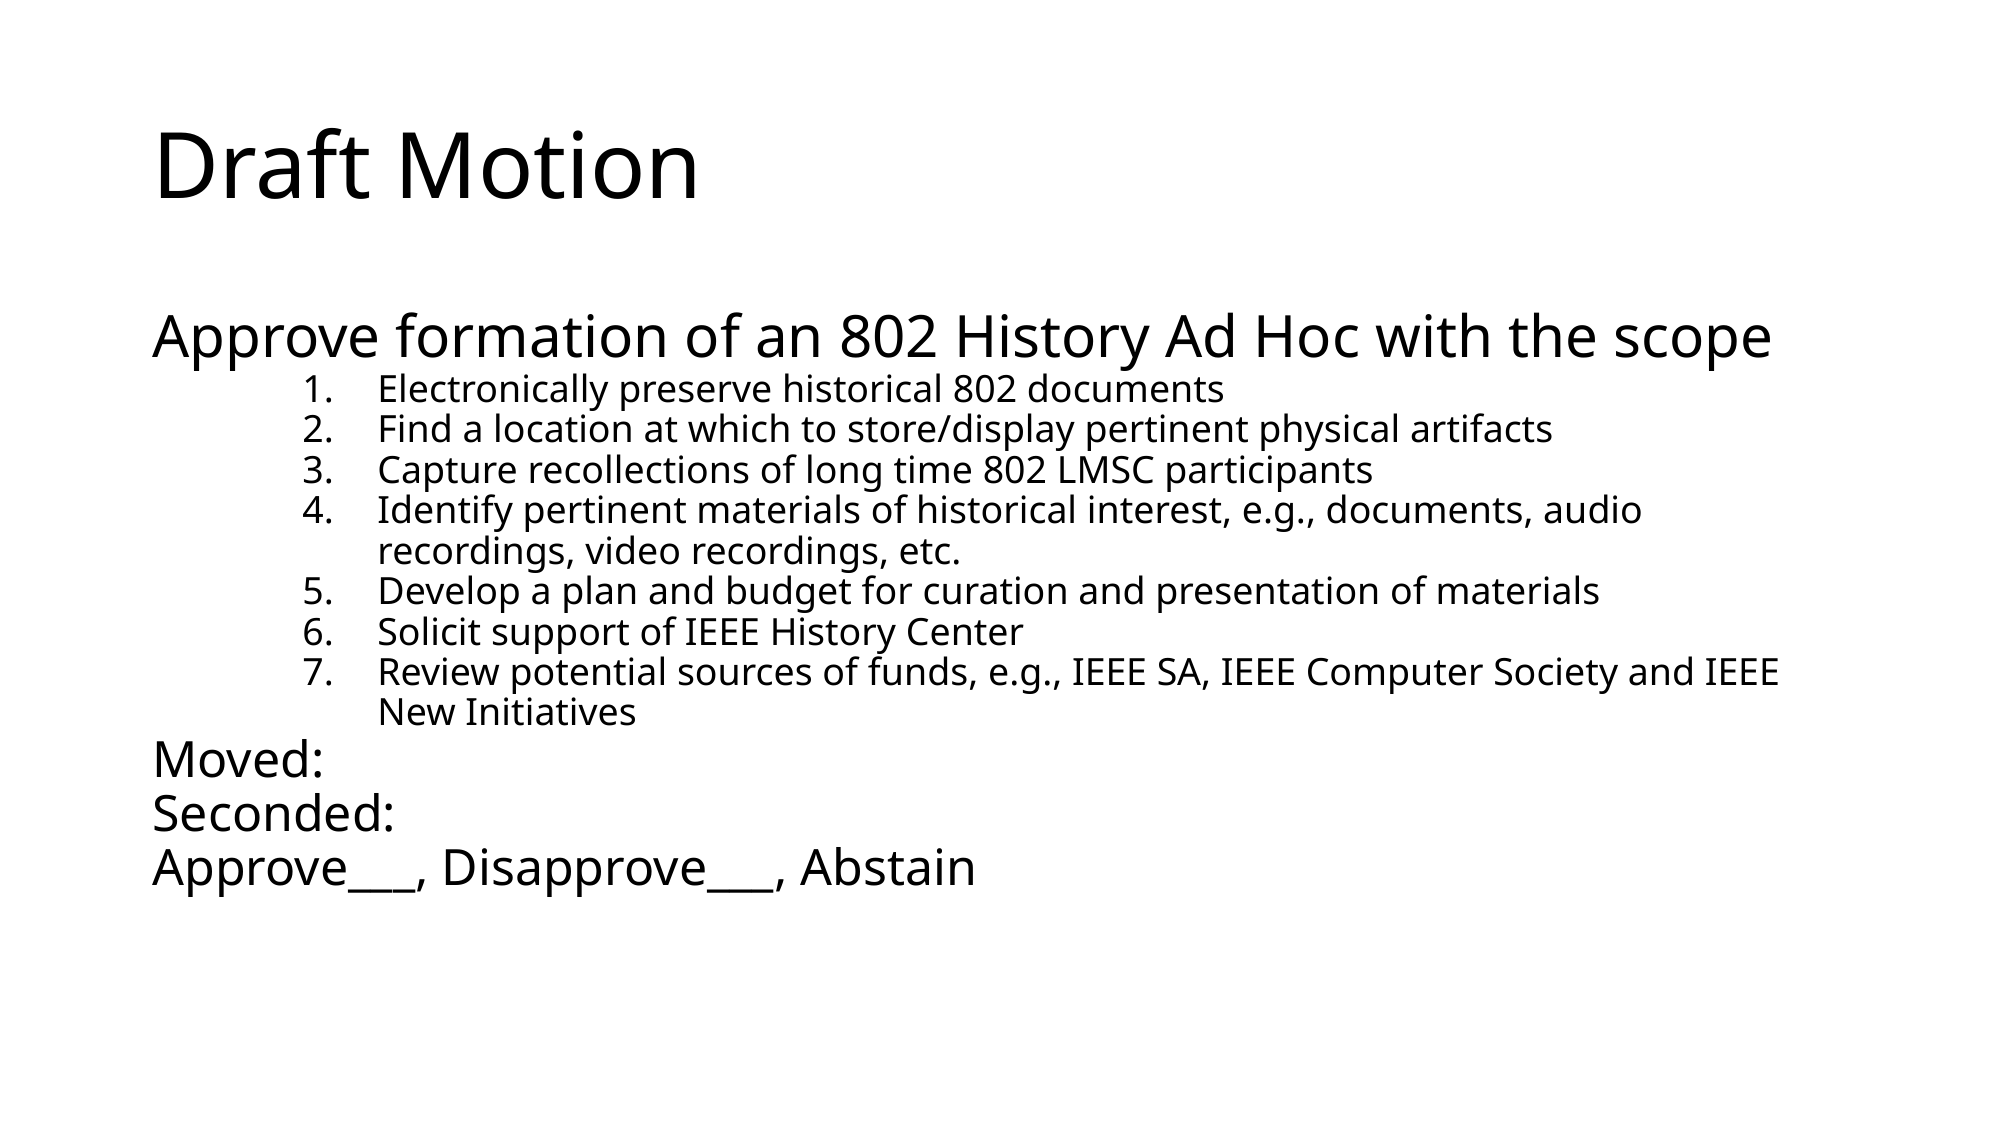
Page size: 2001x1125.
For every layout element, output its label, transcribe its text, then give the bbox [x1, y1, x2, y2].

title Draft Motion [137, 59, 1863, 278]
list Approve formation of an 802 History Ad Hoc with the scope Electronically preserve historical 802 documents Find a location at which to store/display pertinent physical artifacts Capture recollections of long time 802 LMSC participants Identify pertinent materials of historical interest, e.g., documents, audio recordings, video recordings, etc. Develop a plan and budget for curation and presentation of materials Solicit support of IEEE History Center Review potential sources of funds, e.g., IEEE SA, IEEE Computer Society and IEEE New Initiatives Moved: Seconded: Approve___, Disapprove___, Abstain [137, 299, 1863, 1014]
